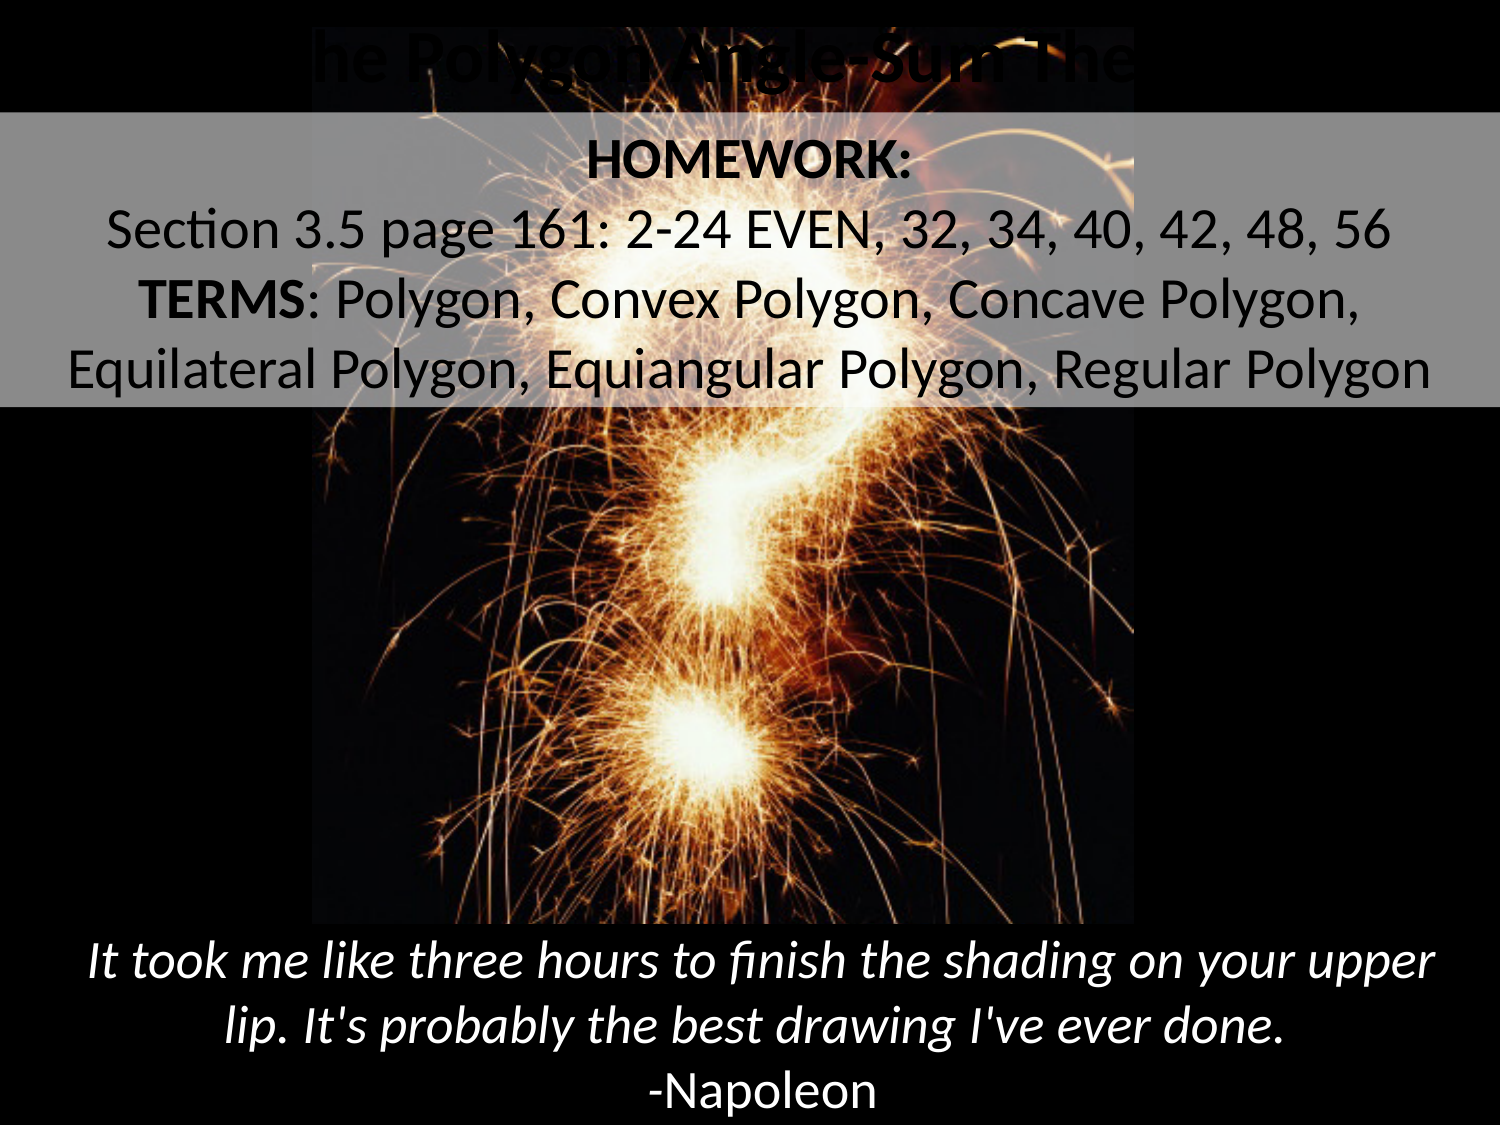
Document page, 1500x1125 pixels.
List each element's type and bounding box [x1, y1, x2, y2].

text_box [0, 0, 1500, 1125]
